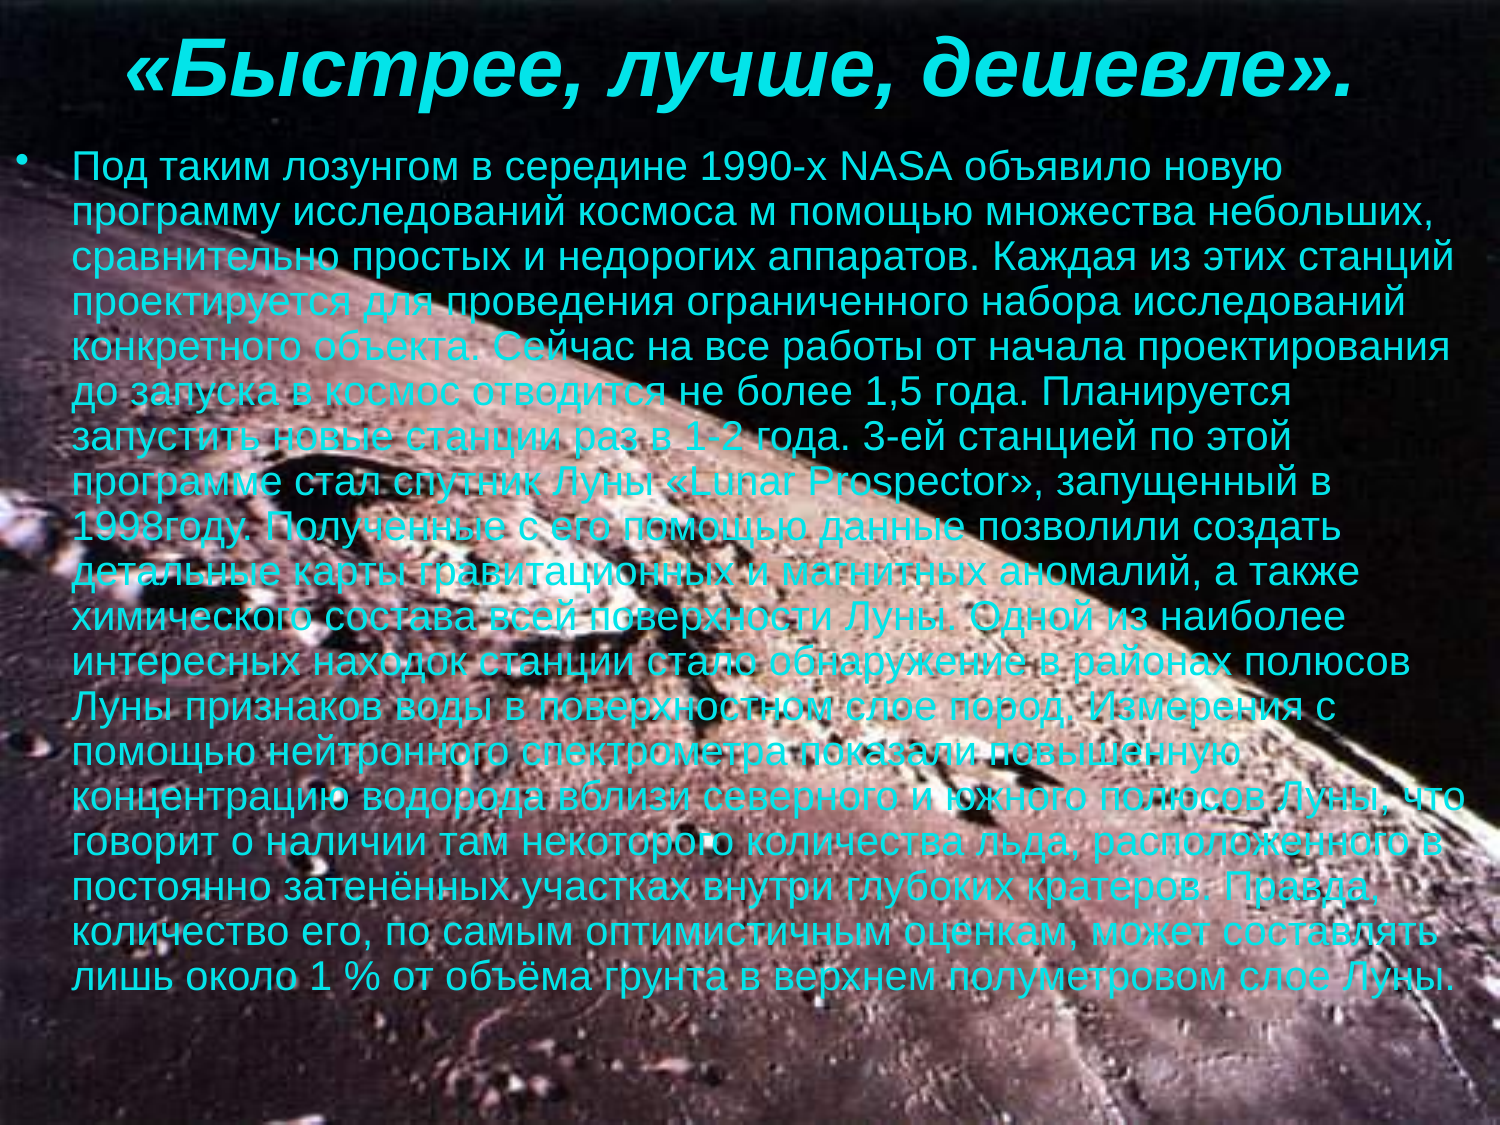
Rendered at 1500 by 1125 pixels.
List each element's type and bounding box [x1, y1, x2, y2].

list [0, 0, 1500, 1125]
